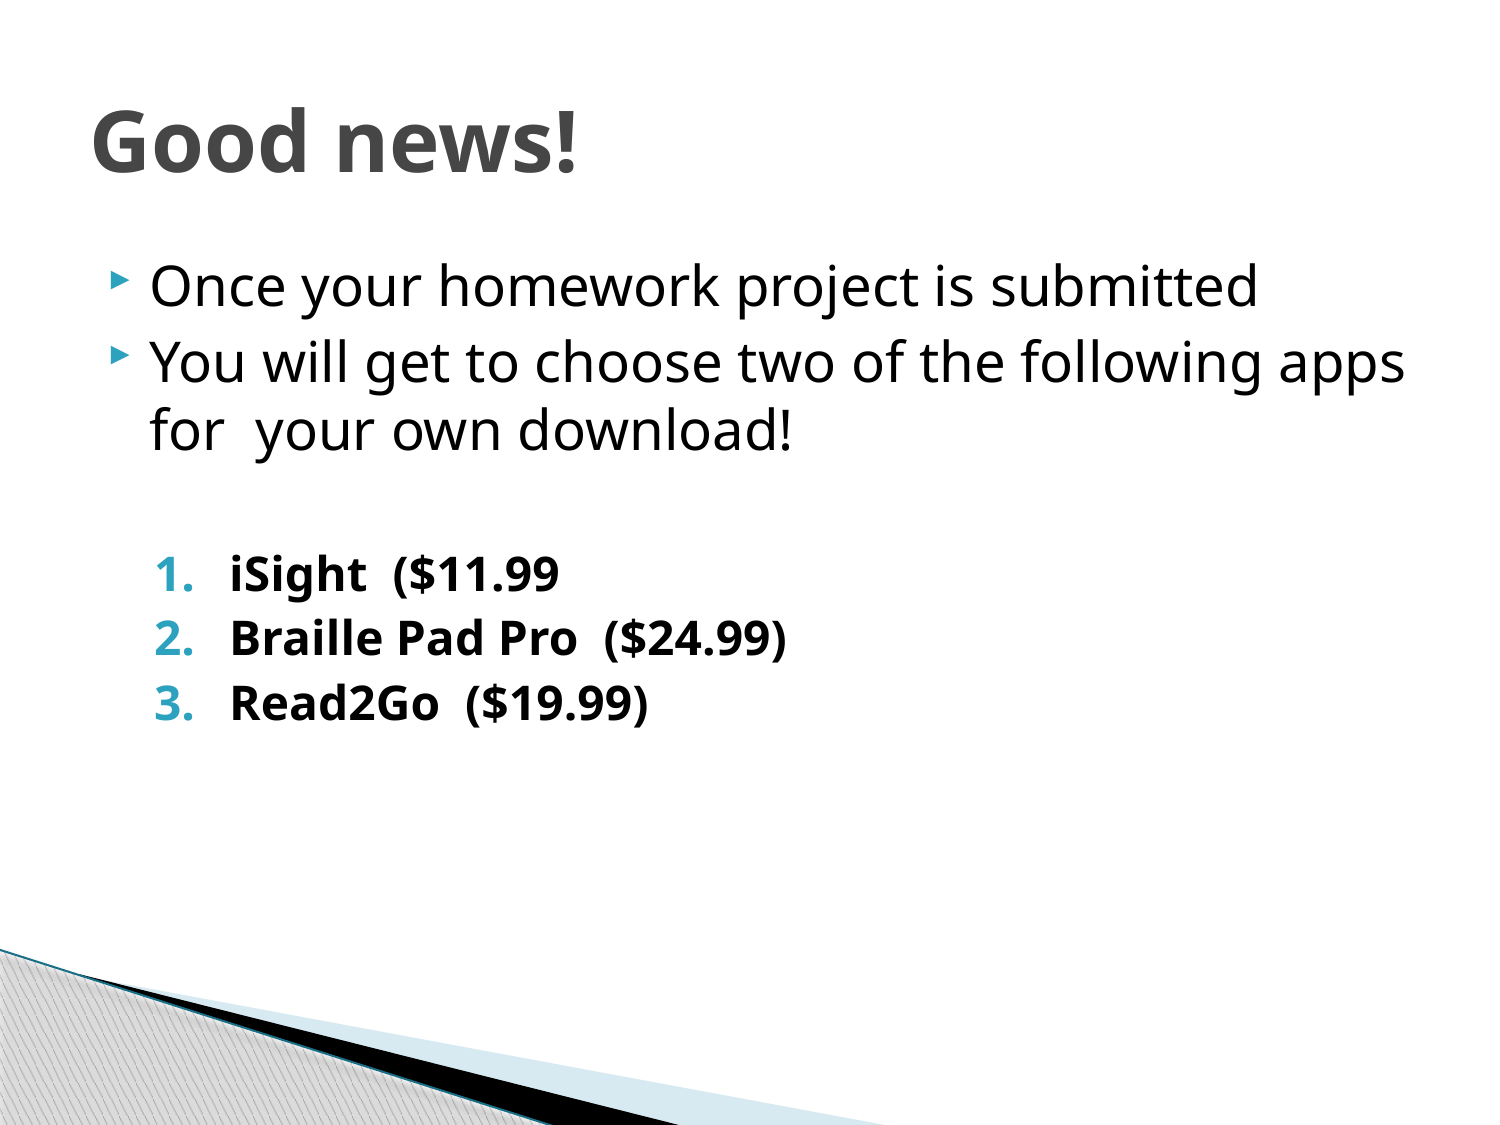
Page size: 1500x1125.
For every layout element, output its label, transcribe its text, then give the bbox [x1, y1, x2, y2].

list Once your homework project is submitted You will get to choose two of the following apps for your own download! iSight ($11.99 Braille Pad Pro ($24.99) Read2Go ($19.99) [75, 243, 1425, 986]
title Good news! [75, 45, 1425, 233]
